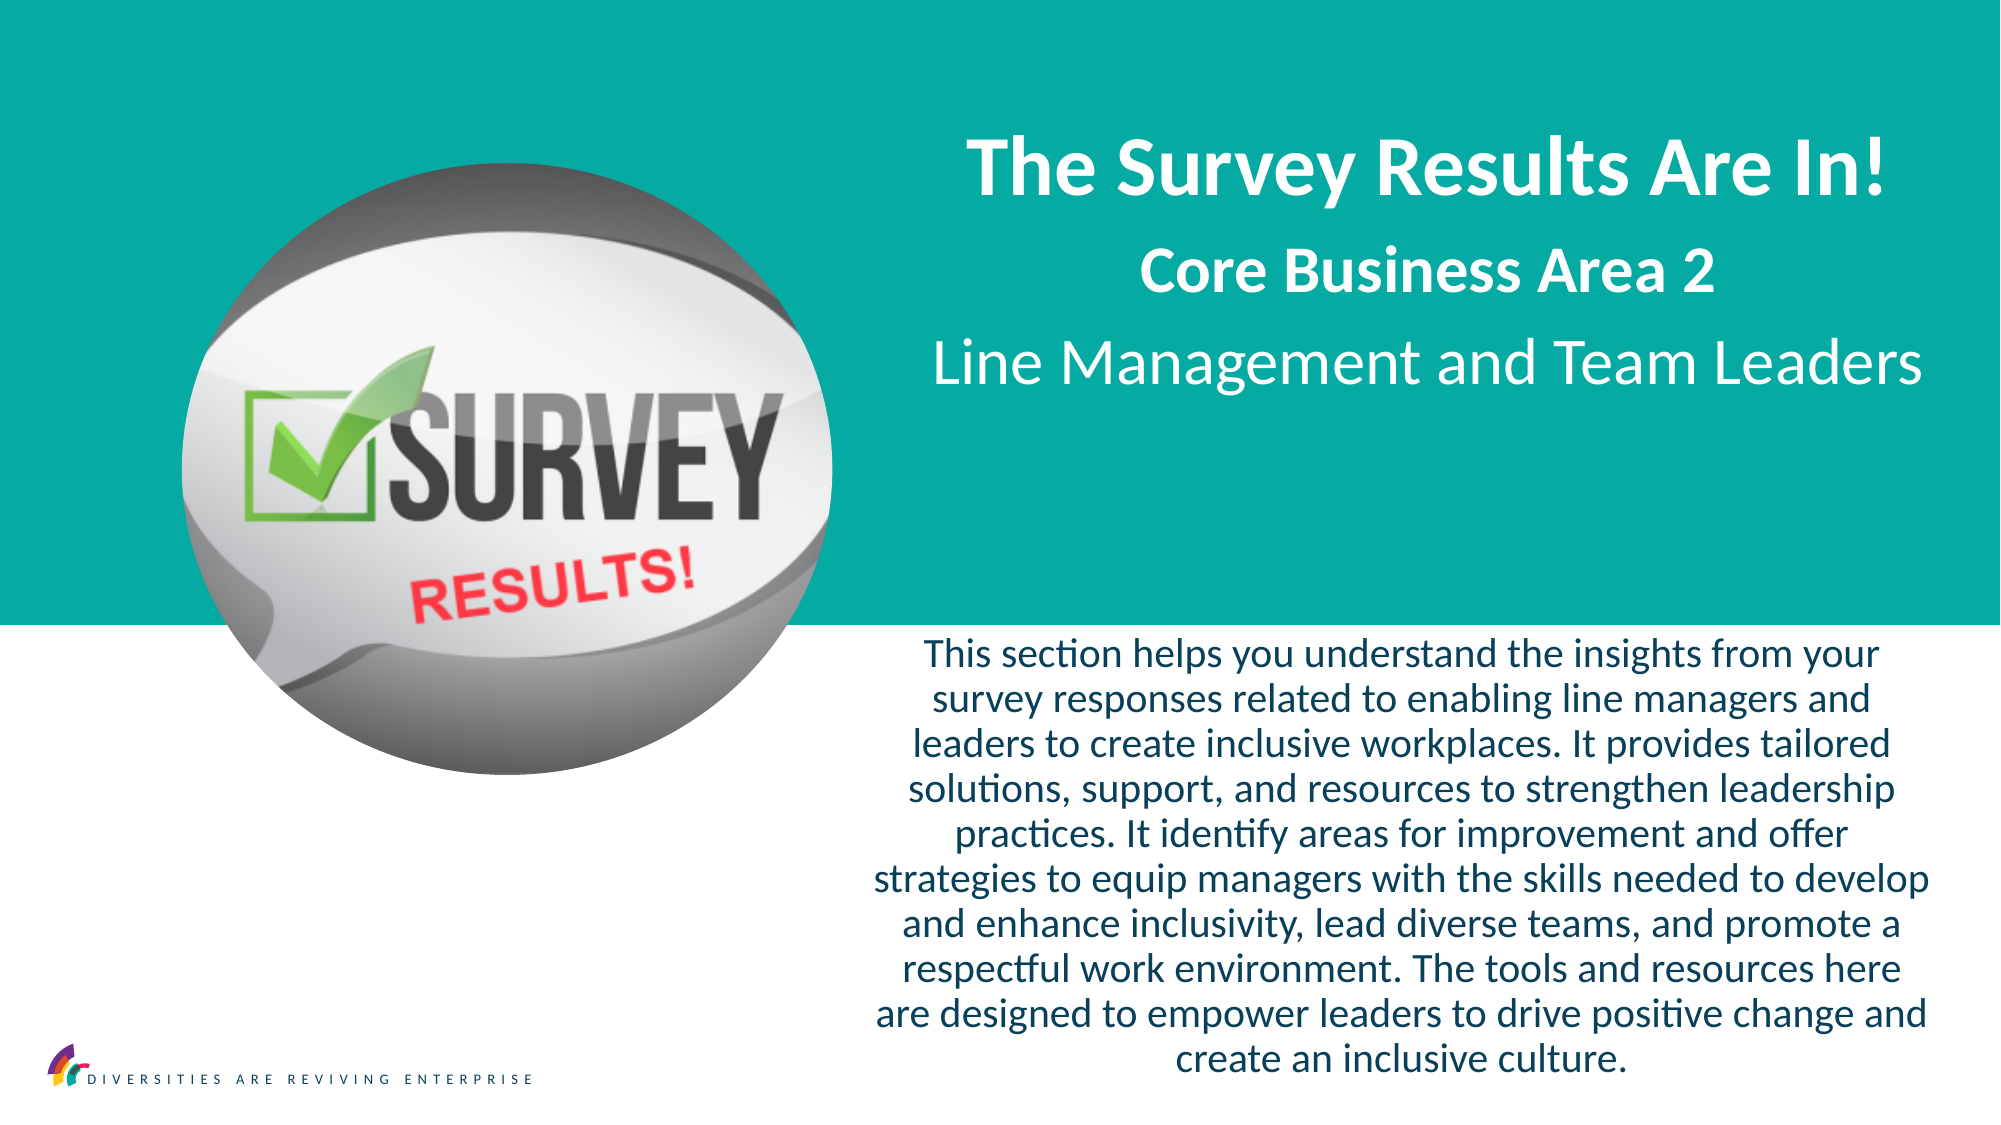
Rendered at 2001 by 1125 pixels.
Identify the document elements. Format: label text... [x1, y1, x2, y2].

list The Survey Results Are In! Core Business Area 2 Line Management and Team Leaders [908, 183, 1949, 339]
picture [181, 162, 833, 775]
list This section helps you understand the insights from your survey responses related to enabling line managers and leaders to create inclusive workplaces. It provides tailored solutions, support, and resources to strengthen leadership practices. It identify areas for improvement and offer strategies to equip managers with the skills needed to develop and enhance inclusivity, lead diverse teams, and promote a respectful work environment. The tools and resources here are designed to empower leaders to drive positive change and create an inclusive culture. [856, 624, 1949, 950]
